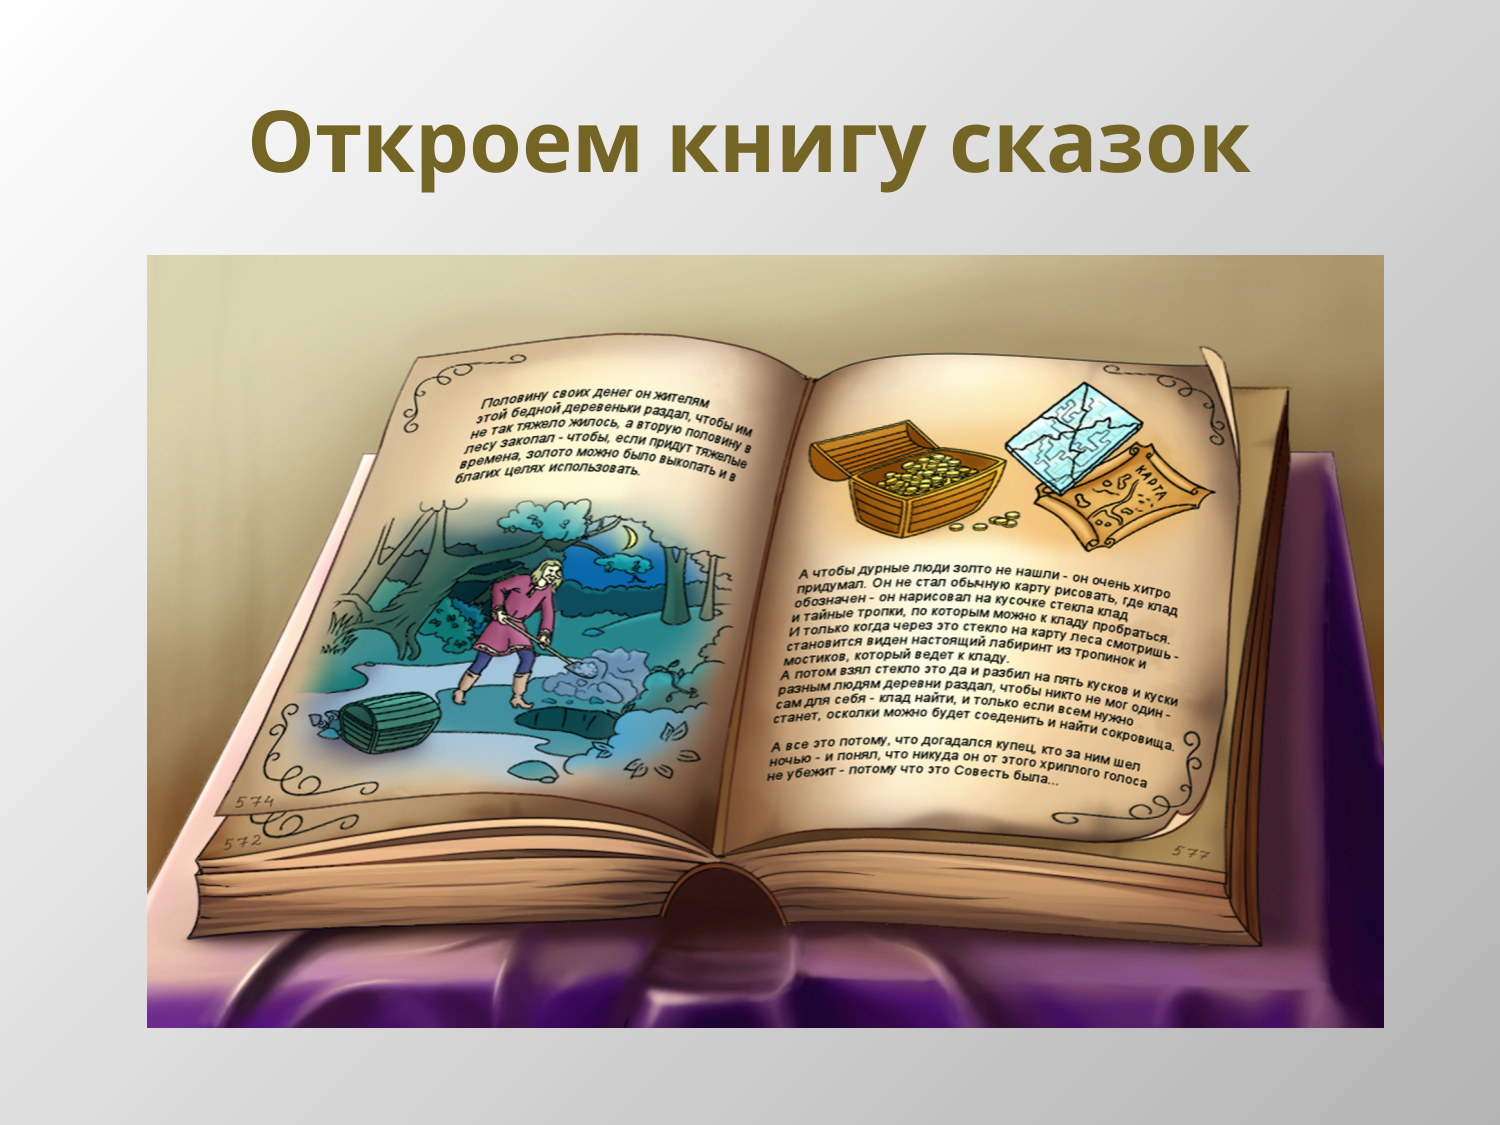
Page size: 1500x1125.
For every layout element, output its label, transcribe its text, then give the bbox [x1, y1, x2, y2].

title Откроем книгу сказок [75, 45, 1425, 233]
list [147, 255, 1384, 1028]
